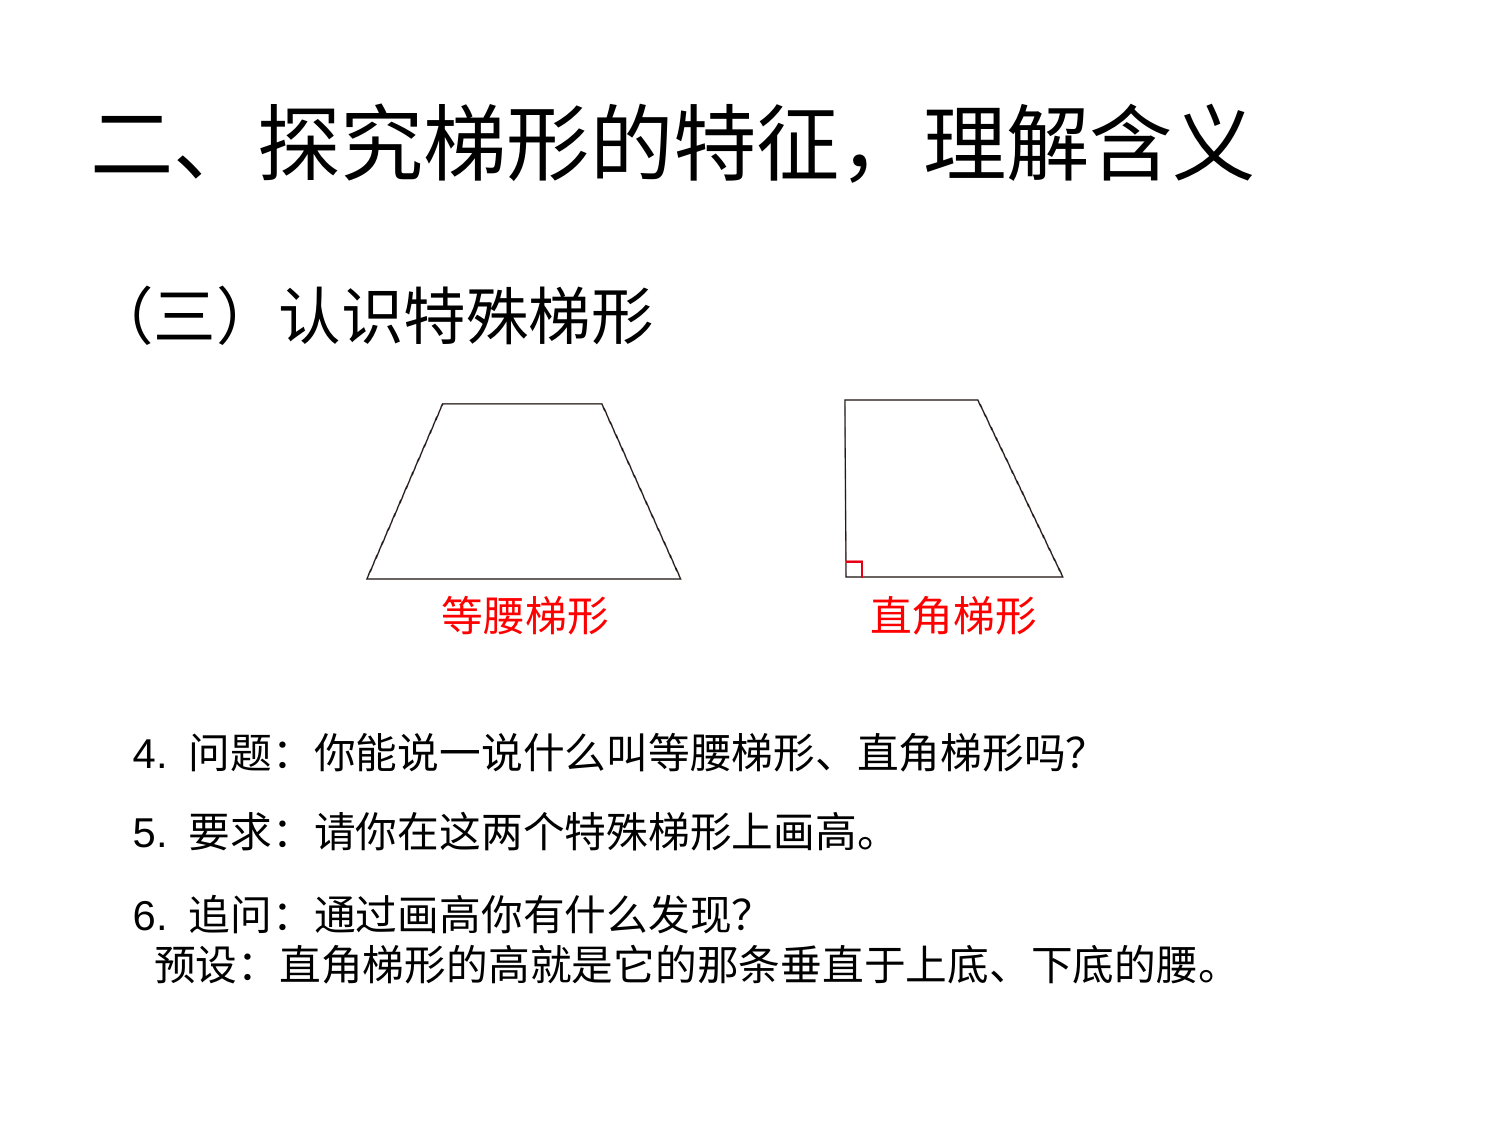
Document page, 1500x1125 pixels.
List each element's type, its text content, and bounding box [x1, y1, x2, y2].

text_box 6. 追问：通过画高你有什么发现？ 预设：直角梯形的高就是它的那条垂直于上底、下底的腰。 [117, 876, 1387, 1000]
text_box 4. 问题：你能说一说什么叫等腰梯形、直角梯形吗？ [117, 704, 1387, 783]
text_box 二、探究梯形的特征，理解含义 [76, 71, 1360, 211]
text_box 直角梯形 [755, 582, 1152, 647]
picture [363, 402, 683, 580]
picture [843, 397, 1065, 580]
text_box （三）认识特殊梯形 [76, 267, 1306, 362]
text_box 5. 要求：请你在这两个特殊梯形上画高。 [117, 783, 1387, 876]
text_box 等腰梯形 [327, 582, 724, 647]
